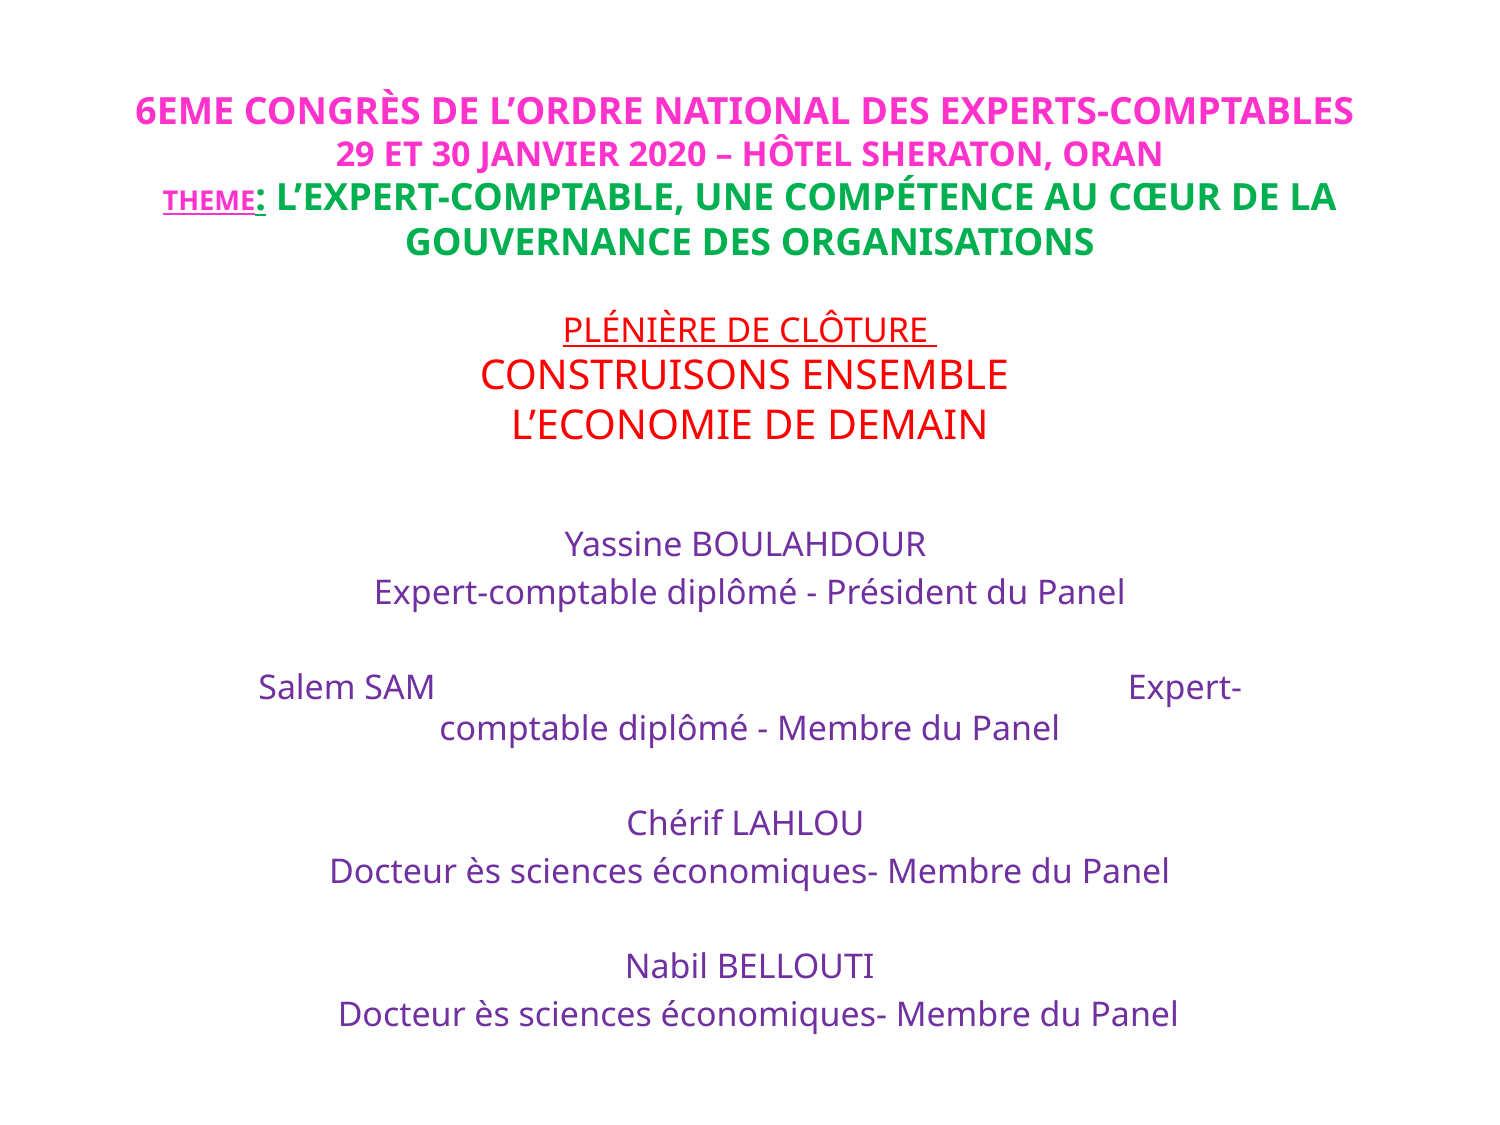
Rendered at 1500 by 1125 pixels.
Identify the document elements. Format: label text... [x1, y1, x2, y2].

title 6eme Congrès de l’Ordre National des Experts-Comptables 29 et 30 Janvier 2020 – Hôtel Sheraton, Oran THEME: L’expert-comptable, Une compétence au cœur de la gouvernance DES ORGANISATIONS Plénière DE CLÔTURE CONSTRUISONS ENSEMBLE L’ECONOMIE DE DEMAIN [112, 66, 1388, 468]
subtitle Yassine BOULAHDOUR Expert-comptable diplômé - Président du Panel Salem SAM Expert-comptable diplômé - Membre du Panel Chérif LAHLOU Docteur ès sciences économiques- Membre du Panel Nabil BELLOUTI Docteur ès sciences économiques- Membre du Panel [225, 515, 1275, 1047]
